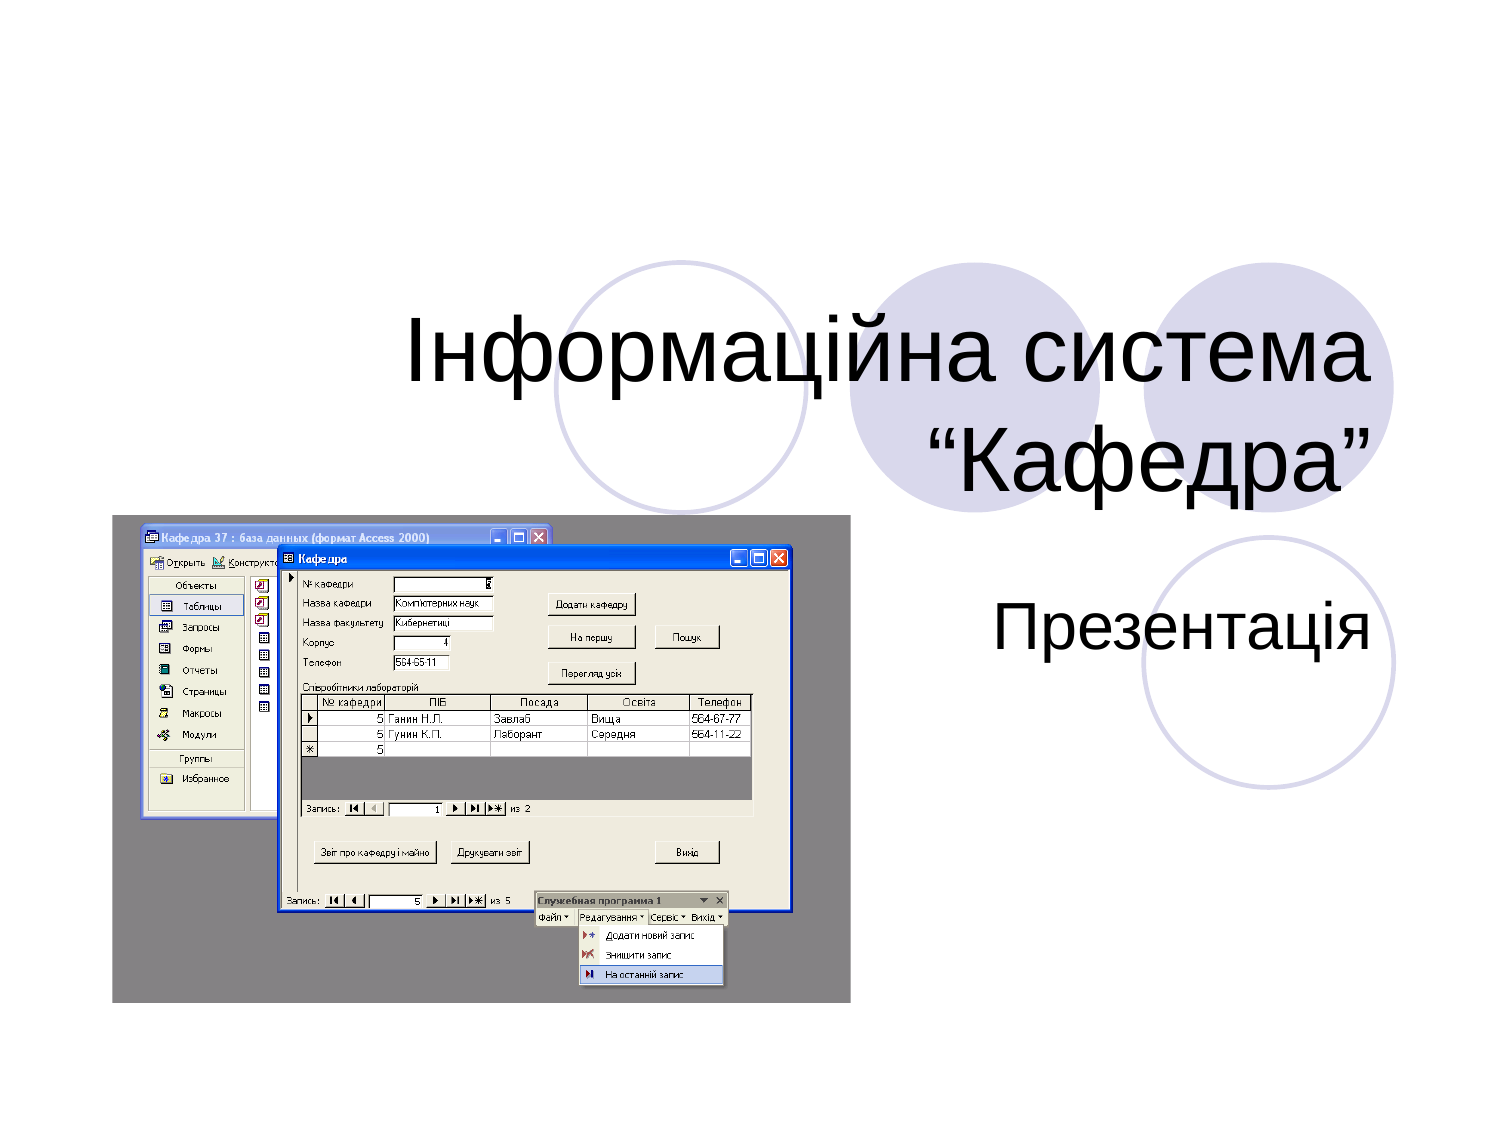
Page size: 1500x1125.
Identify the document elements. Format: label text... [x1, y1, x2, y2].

subtitle Презентація [855, 574, 1388, 863]
title Інформаційна система “Кафедра” [112, 199, 1388, 518]
picture [111, 515, 851, 1003]
